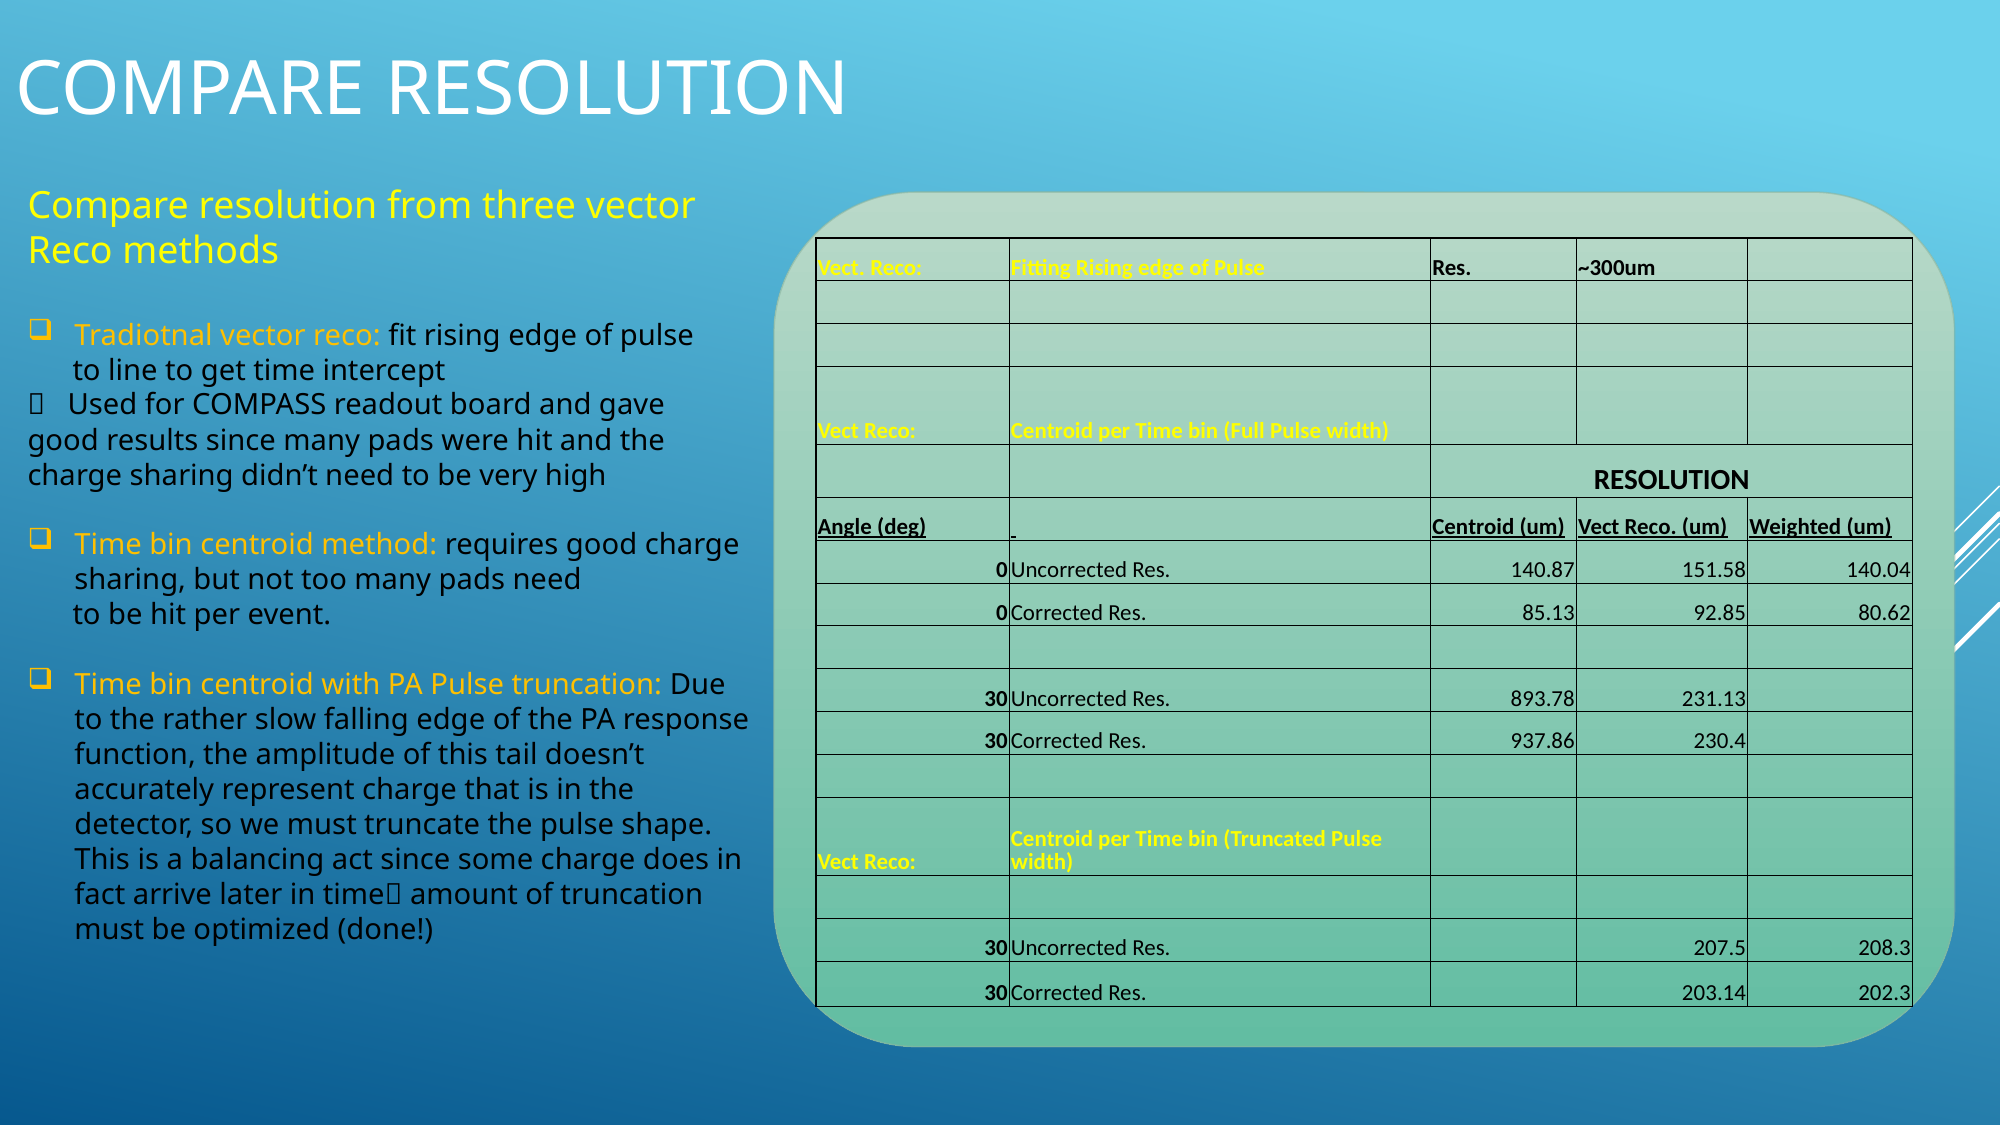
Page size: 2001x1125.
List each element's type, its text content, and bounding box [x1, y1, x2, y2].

table_cell RESOLUTION [1431, 445, 1912, 497]
table_cell Corrected Res. [1010, 712, 1430, 754]
table_cell 937.86 [1431, 712, 1576, 754]
table_cell Vect Reco: [817, 367, 1009, 444]
table_cell 80.62 [1748, 584, 1912, 625]
table_cell [1010, 755, 1430, 797]
table_cell 208.3 [1748, 919, 1912, 961]
table_cell 30 [817, 919, 1009, 961]
table_cell [1577, 798, 1747, 875]
table_cell [1748, 669, 1912, 711]
table_cell 203.14 [1577, 962, 1747, 1006]
table_cell 893.78 [1431, 669, 1576, 711]
table_cell [1748, 712, 1912, 754]
table_cell [1010, 281, 1430, 323]
table_cell [1010, 626, 1430, 668]
table_cell 151.58 [1577, 541, 1747, 583]
table_cell [1748, 755, 1912, 797]
table_cell Angle (deg) [817, 498, 1009, 540]
table_cell Centroid (um) [1431, 498, 1576, 540]
table_cell [1748, 626, 1912, 668]
table_cell 207.5 [1577, 919, 1747, 961]
table_cell Centroid per Time bin (Full Pulse width) [1010, 367, 1430, 444]
table_cell [1577, 626, 1747, 668]
table_cell [1431, 626, 1576, 668]
table_cell 30 [817, 712, 1009, 754]
table_cell [1577, 367, 1747, 444]
table_cell Vect Reco. (um) [1577, 498, 1747, 540]
title Compare Resolution [0, 0, 1400, 169]
table_cell [817, 281, 1009, 323]
table_cell [1577, 876, 1747, 918]
table_cell [1577, 281, 1747, 323]
table_header ~300um [1577, 239, 1747, 280]
table_cell [1748, 281, 1912, 323]
table_cell [1431, 962, 1576, 1006]
table_cell 30 [817, 669, 1009, 711]
text_box [816, 1007, 1912, 1048]
table_cell Uncorrected Res. [1010, 919, 1430, 961]
table_cell [1010, 498, 1430, 540]
table_cell [1431, 324, 1576, 366]
table_cell [1748, 798, 1912, 875]
table_cell [1577, 324, 1747, 366]
table_cell [817, 445, 1009, 497]
table_cell Uncorrected Res. [1010, 541, 1430, 583]
table_cell [1748, 876, 1912, 918]
table_cell [817, 324, 1009, 366]
table_cell 230.4 [1577, 712, 1747, 754]
table_cell [1010, 324, 1430, 366]
table_cell 92.85 [1577, 584, 1747, 625]
table_cell [1010, 445, 1430, 497]
table_header Vect. Reco: [817, 239, 1009, 280]
table_cell [1431, 919, 1576, 961]
table_cell [1577, 755, 1747, 797]
table_cell [817, 876, 1009, 918]
text_box Compare resolution from three vector Reco methods Tradiotnal vector reco: fit rising edge of pulse to line to get time intercept  Used for COMPASS readout board and gave good results since many pads were hit and the charge sharing didn’t need to be very high Time bin centroid method: requires good charge sharing, but not too many pads need to be hit per event. Time bin centroid with PA Pulse truncation: Due to the rather slow falling edge of the PA response function, the amplitude of this tail doesn’t accurately represent charge that is in the detector, so we must truncate the pulse shape. This is a balancing act since some charge does in fact arrive later in time amount of truncation must be optimized (done!) [12, 173, 774, 1103]
table_header Res. [1431, 239, 1576, 280]
table_cell 0 [817, 541, 1009, 583]
table_cell [1431, 755, 1576, 797]
table_cell Weighted (um) [1748, 498, 1912, 540]
table_cell [1431, 281, 1576, 323]
table_cell [1010, 876, 1430, 918]
table_cell Vect Reco: [817, 798, 1009, 875]
table_cell 140.04 [1748, 541, 1912, 583]
table_header Fitting Rising edge of Pulse [1010, 239, 1430, 280]
table_cell [1431, 367, 1576, 444]
table_cell 85.13 [1431, 584, 1576, 625]
table_cell 30 [817, 962, 1009, 1006]
table_cell 231.13 [1577, 669, 1747, 711]
table_cell 140.87 [1431, 541, 1576, 583]
text_box [774, 191, 1956, 1006]
table_cell Corrected Res. [1010, 584, 1430, 625]
table_cell [817, 626, 1009, 668]
table_cell [1748, 324, 1912, 366]
table_cell Corrected Res. [1010, 962, 1430, 1006]
table_cell Uncorrected Res. [1010, 669, 1430, 711]
table_cell [1748, 367, 1912, 444]
table_cell 202.3 [1748, 962, 1912, 1006]
table_cell Centroid per Time bin (Truncated Pulse width) [1010, 798, 1430, 875]
table_cell 0 [817, 584, 1009, 625]
table_cell [1431, 876, 1576, 918]
table_cell [817, 755, 1009, 797]
table_cell [1431, 798, 1576, 875]
table_header [1748, 239, 1912, 280]
